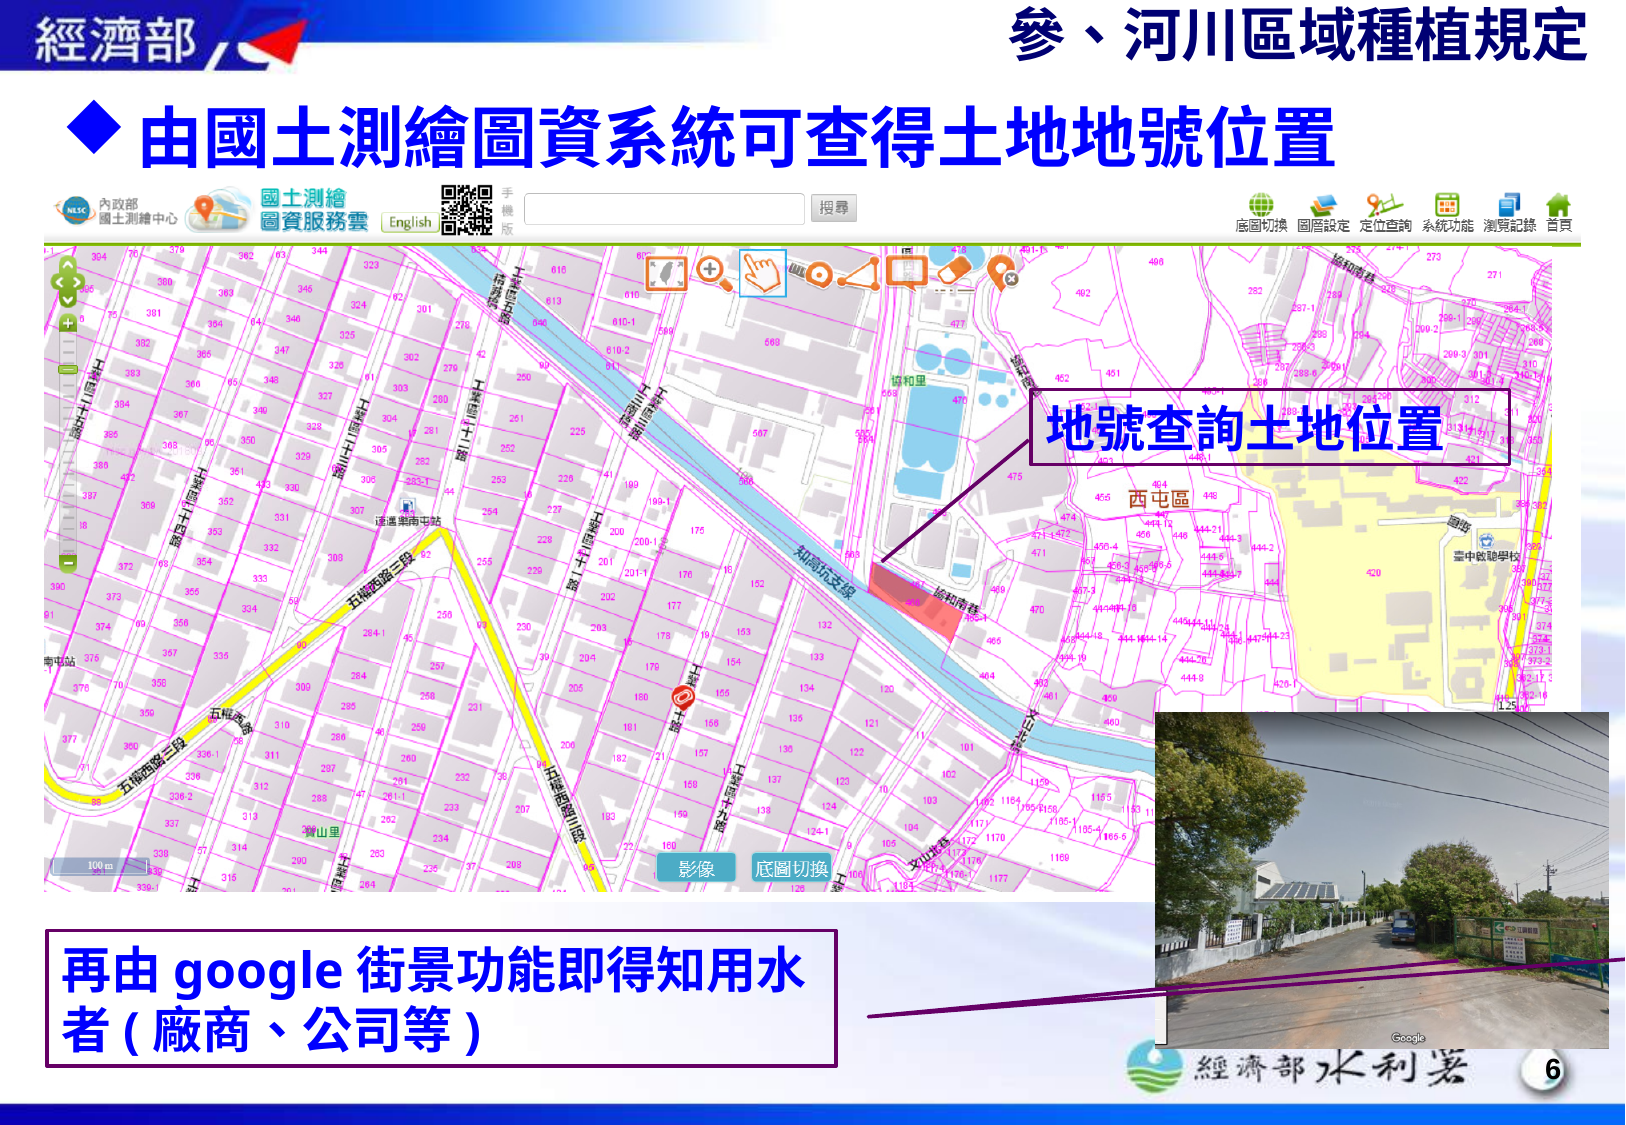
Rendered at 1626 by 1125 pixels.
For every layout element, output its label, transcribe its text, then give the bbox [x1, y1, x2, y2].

slide_number 5 [1237, 1058, 1577, 1119]
text_box 再由google街景功能即得知用水者(廠商、公司等) [47, 930, 837, 1066]
picture [0, 0, 1625, 1125]
text_box 由國土測繪圖資系統可查得土地地號位置 [47, 88, 1356, 182]
text_box 參、河川區域種植規定 [0, 0, 1605, 84]
